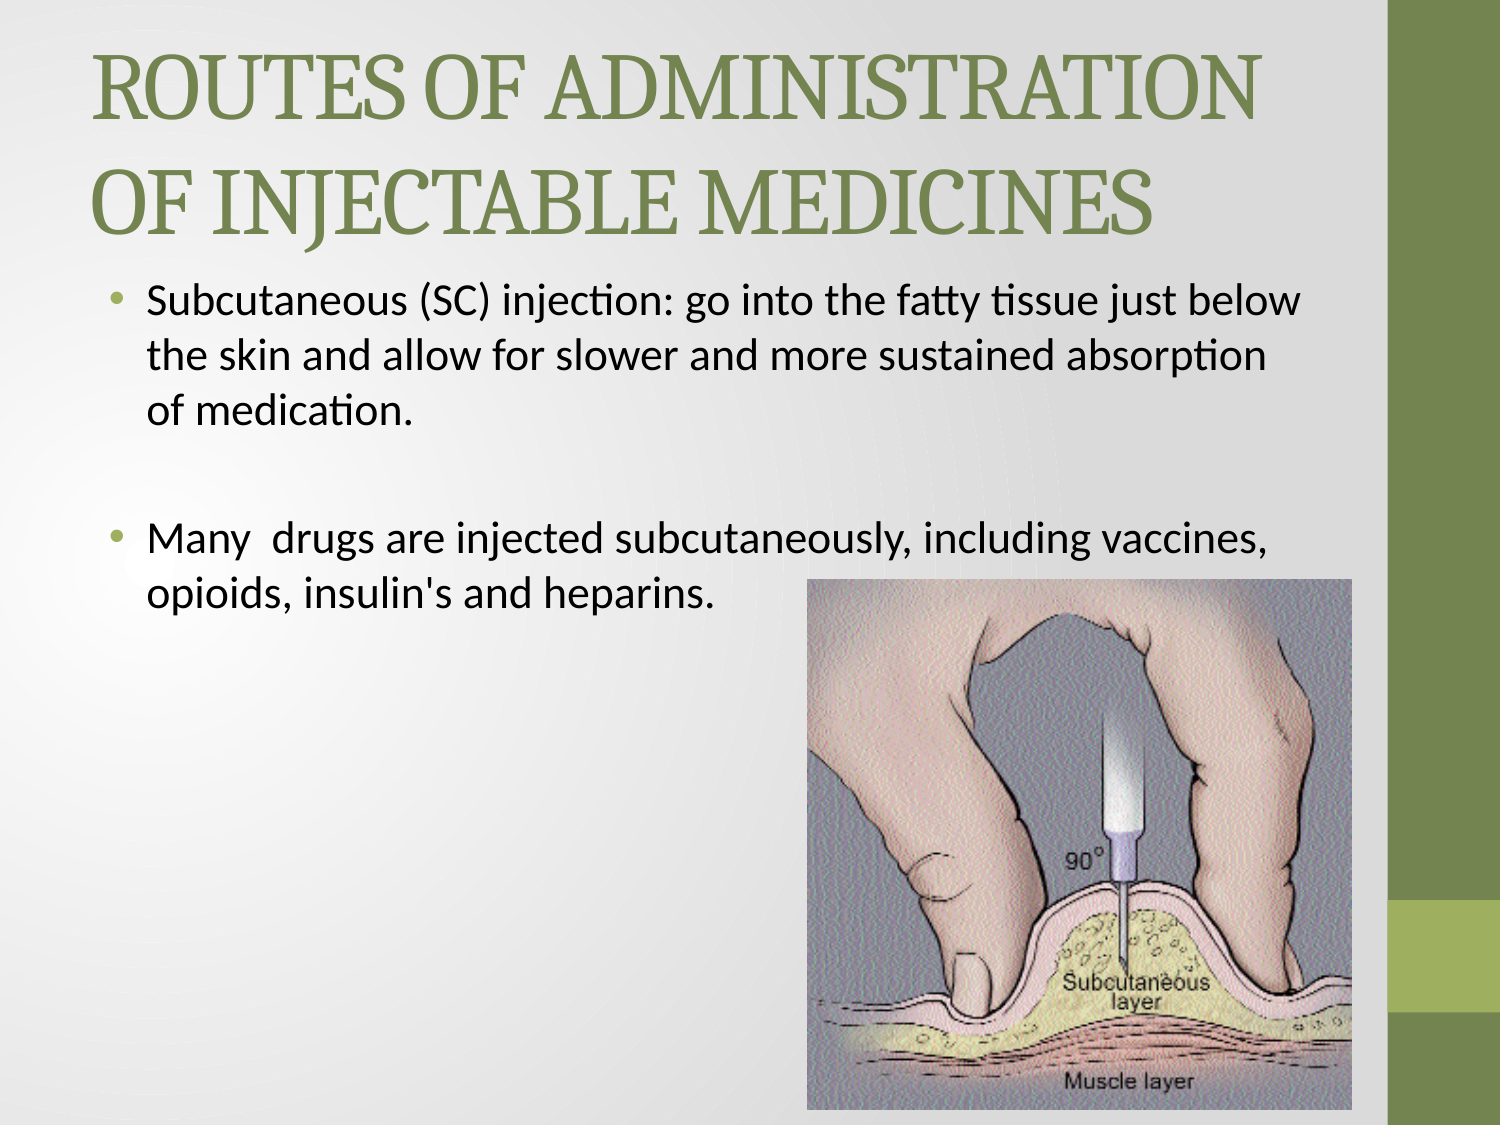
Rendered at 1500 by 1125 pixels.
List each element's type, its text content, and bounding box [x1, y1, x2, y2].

list Subcutaneous (SC) injection: go into the fatty tissue just below the skin and allow for slower and more sustained absorption of medication. Many drugs are injected subcutaneously, including vaccines, opioids, insulin's and heparins. [75, 262, 1325, 1050]
picture [807, 579, 1352, 1111]
title ROUTES OF ADMINISTRATION OF INJECTABLE MEDICINES [75, 45, 1325, 233]
